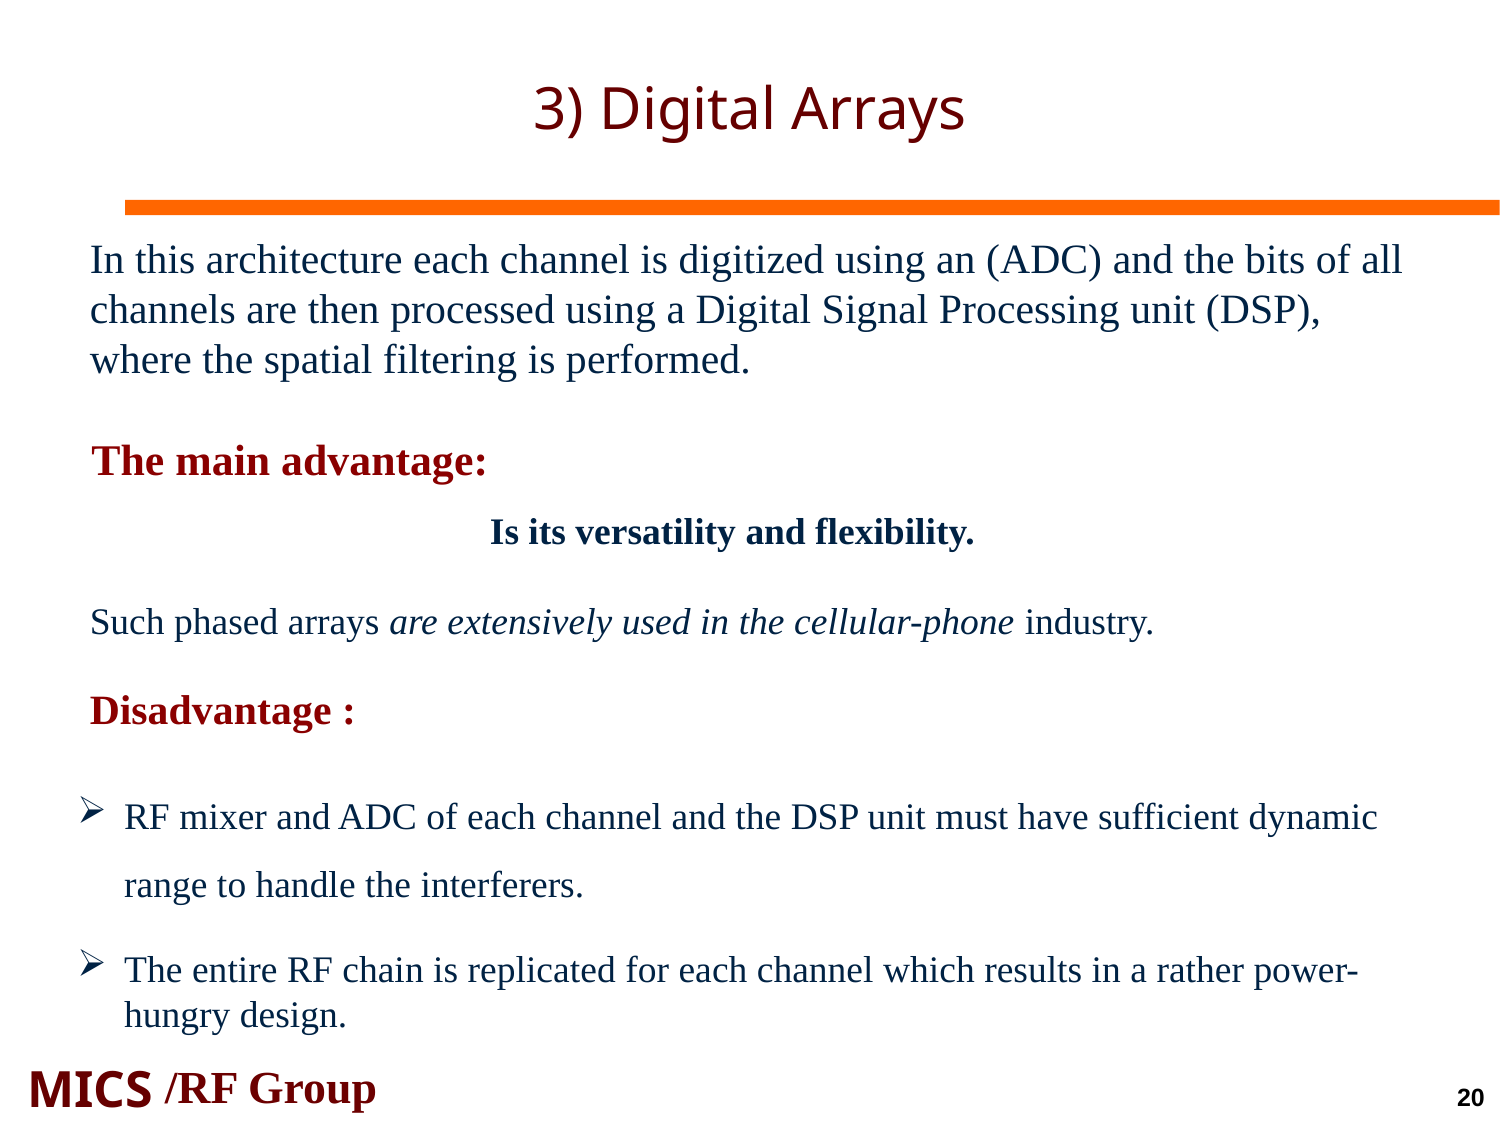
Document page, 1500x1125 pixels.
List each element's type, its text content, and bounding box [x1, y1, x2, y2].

title 3) Digital Arrays [474, 4, 1026, 209]
text_box Disadvantage : [75, 675, 650, 740]
text_box /RF Group [149, 1050, 438, 1120]
text_box RF mixer and ADC of each channel and the DSP unit must have sufficient dynamic range to handle the interferers. The entire RF chain is replicated for each channel which results in a rather power-hungry design. [62, 762, 1463, 1043]
text_box In this architecture each channel is digitized using an (ADC) and the bits of all channels are then processed using a Digital Signal Processing unit (DSP), where the spatial filtering is performed. [74, 224, 1425, 390]
slide_number 20 [1425, 1067, 1500, 1125]
text_box The main advantage: [76, 424, 515, 492]
text_box Is its versatility and flexibility. Such phased arrays are extensively used in the cellular-phone industry. [75, 499, 1400, 650]
